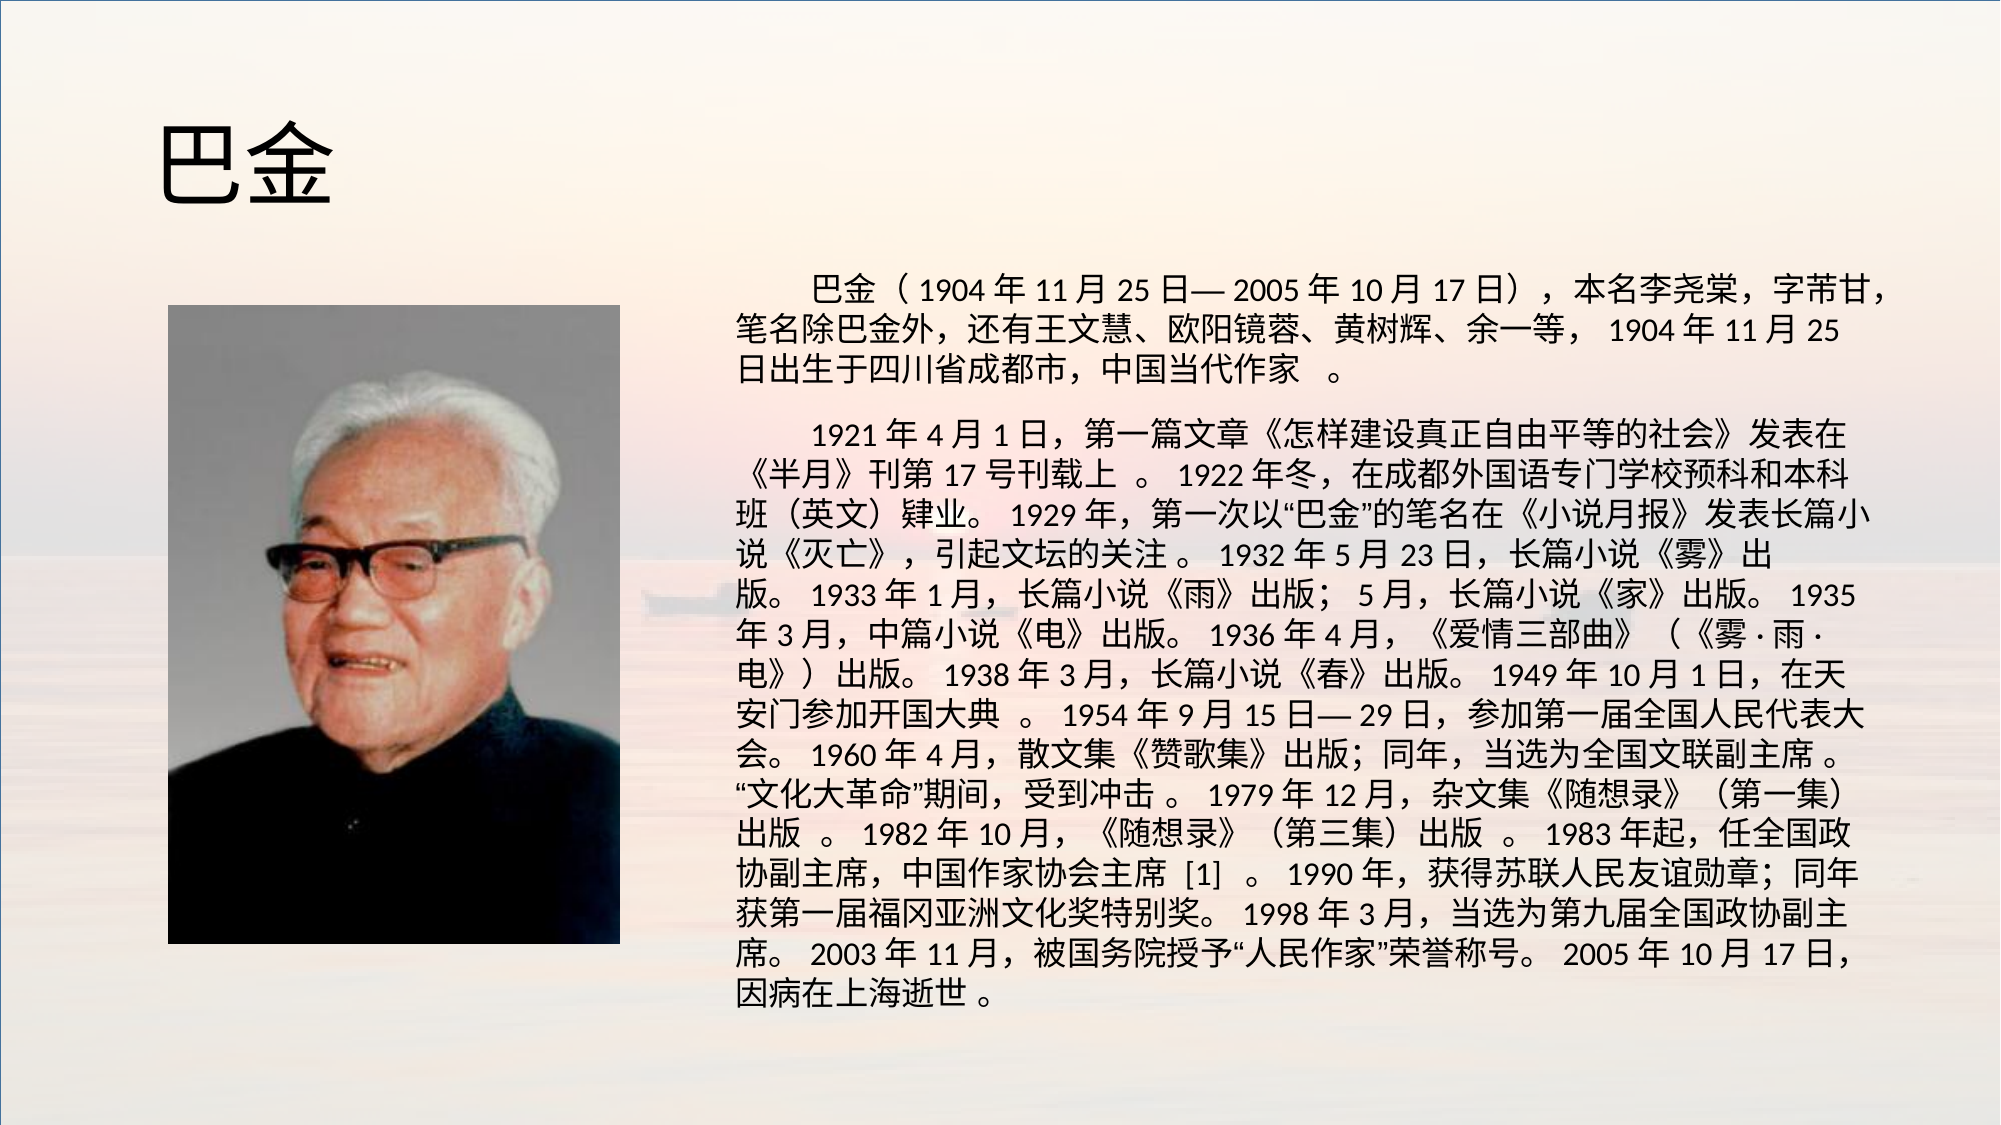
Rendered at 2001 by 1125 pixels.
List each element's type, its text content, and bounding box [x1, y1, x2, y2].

picture [168, 305, 620, 944]
title 巴金 [137, 59, 1863, 278]
text_box 巴金（1904年11月25日—2005年10月17日），本名李尧棠，字芾甘，笔名除巴金外，还有王文慧、欧阳镜蓉、黄树辉、余一等，1904年11月25日出生于四川省成都市，中国当代作家 。 1921年4月1日，第一篇文章《怎样建设真正自由平等的社会》发表在《半月》刊第17号刊载上 。1922年冬，在成都外国语专门学校预科和本科班（英文）肄业。1929年，第一次以“巴金”的笔名在《小说月报》发表长篇小说《灭亡》，引起文坛的关注 。1932年5月23日，长篇小说《雾》出版。1933年1月，长篇小说《雨》出版；5月，长篇小说《家》出版。1935年3月，中篇小说《电》出版。1936年4月，《爱情三部曲》（《雾·雨·电》）出版。1938年3月，长篇小说《春》出版。1949年10月1日，在天安门参加开国大典 。1954年9月15日—29日，参加第一届全国人民代表大会。1960年4月，散文集《赞歌集》出版；同年，当选为全国文联副主席 。“文化大革命”期间，受到冲击 。1979年12月，杂文集《随想录》（第一集）出版 。1982年10月，《随想录》（第三集）出版 。1983年起，任全国政协副主席，中国作家协会主席 [1] 。1990年，获得苏联人民友谊勋章；同年获第一届福冈亚洲文化奖特别奖。1998年3月，当选为第九届全国政协副主席。2003年11月，被国务院授予“人民作家”荣誉称号。2005年10月17日，因病在上海逝世 。 [720, 261, 1889, 1020]
